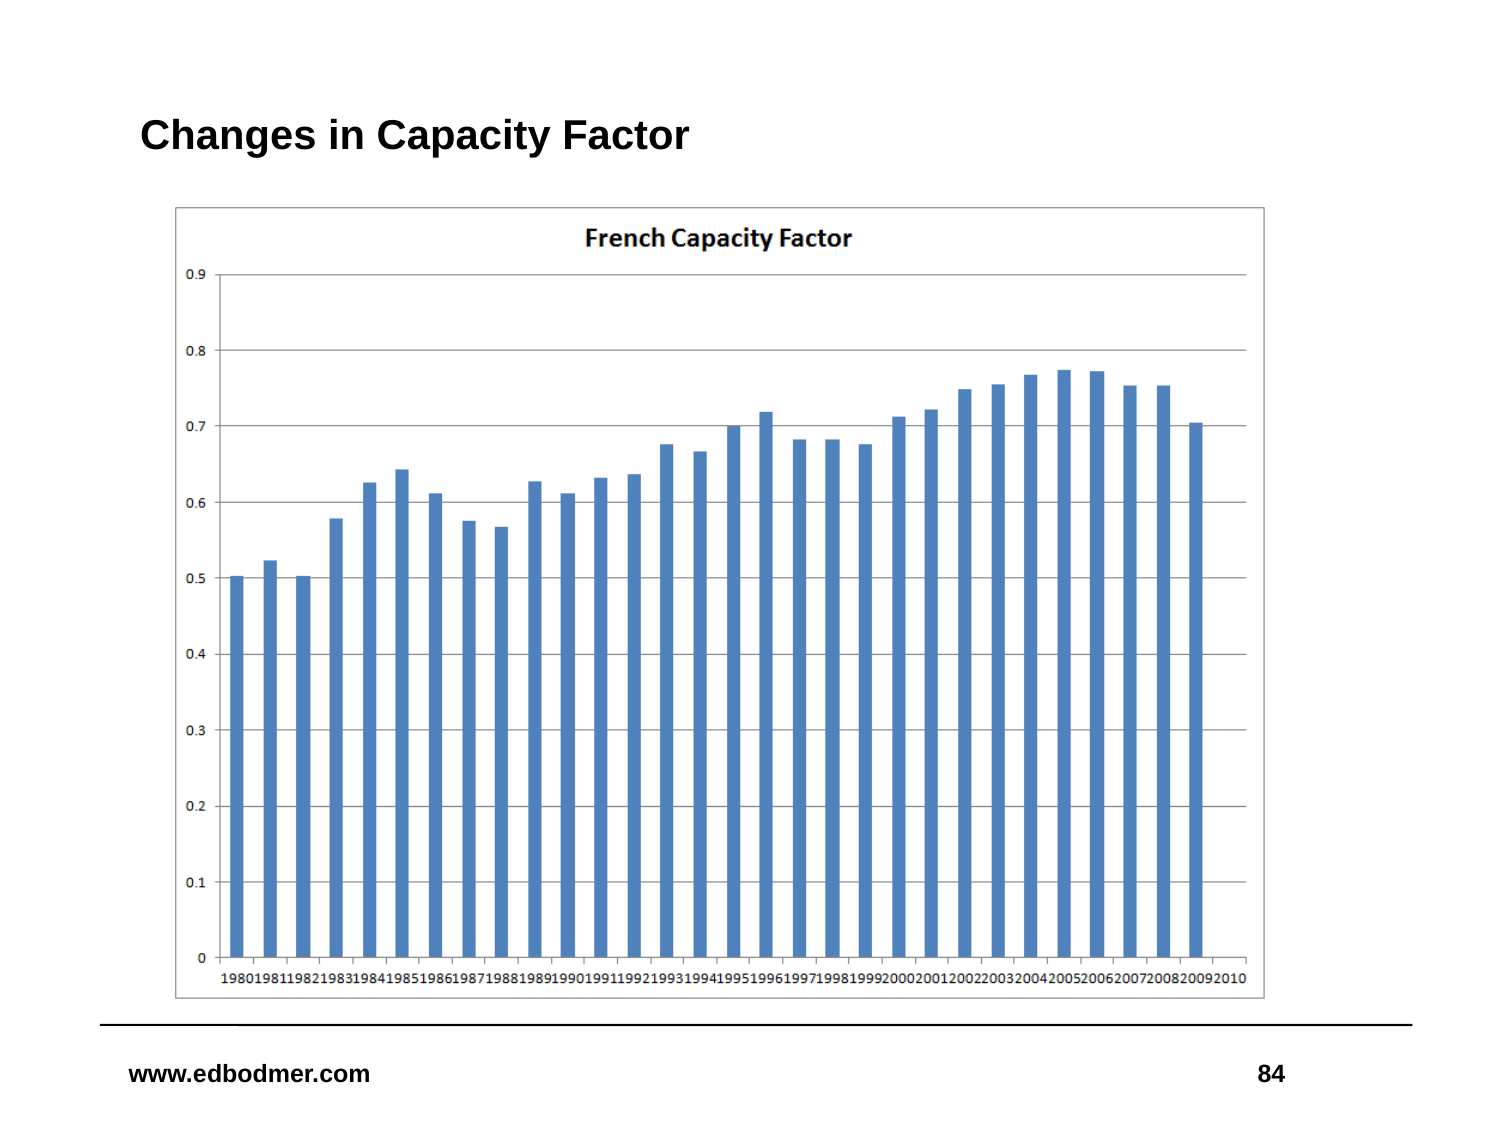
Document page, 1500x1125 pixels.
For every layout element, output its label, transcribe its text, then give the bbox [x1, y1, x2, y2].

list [174, 206, 1266, 1001]
title Changes in Capacity Factor [125, 99, 1288, 225]
